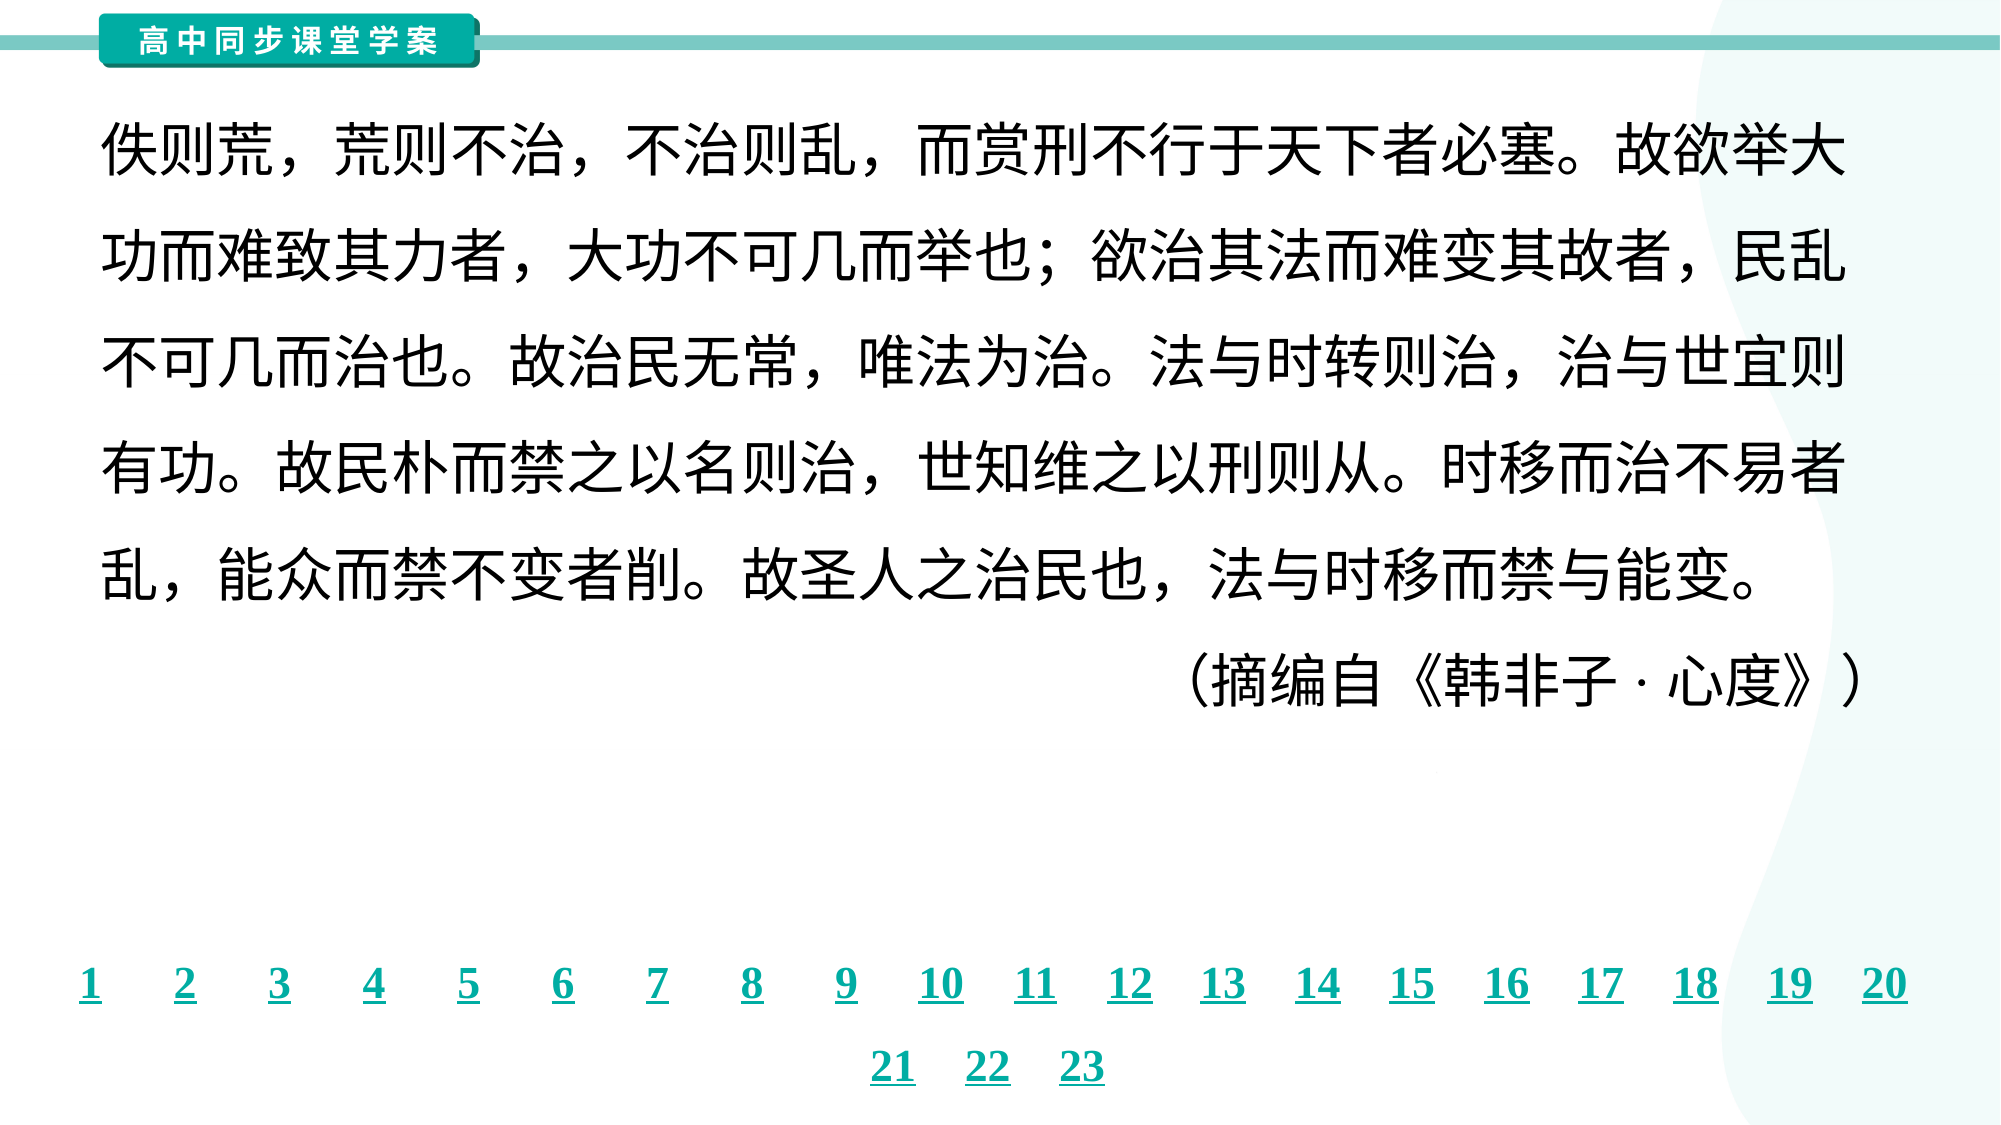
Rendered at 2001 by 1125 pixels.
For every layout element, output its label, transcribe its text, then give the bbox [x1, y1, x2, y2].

picture [0, 0, 2000, 1125]
text_box 佚则荒，荒则不治，不治则乱，而赏刑不行于天下者必塞。故欲举大 功而难致其力者，大功不可几而举也；欲治其法而难变其故者，民乱 不可几而治也。故治民无常，唯法为治。法与时转则治，治与世宜则 有功。故民朴而禁之以名则治，世知维之以刑则从。时移而治不易者 乱，能众而禁不变者削。故圣人之治民也，法与时移而禁与能变。 （摘编自《韩非子·心度》） [100, 76, 1899, 715]
